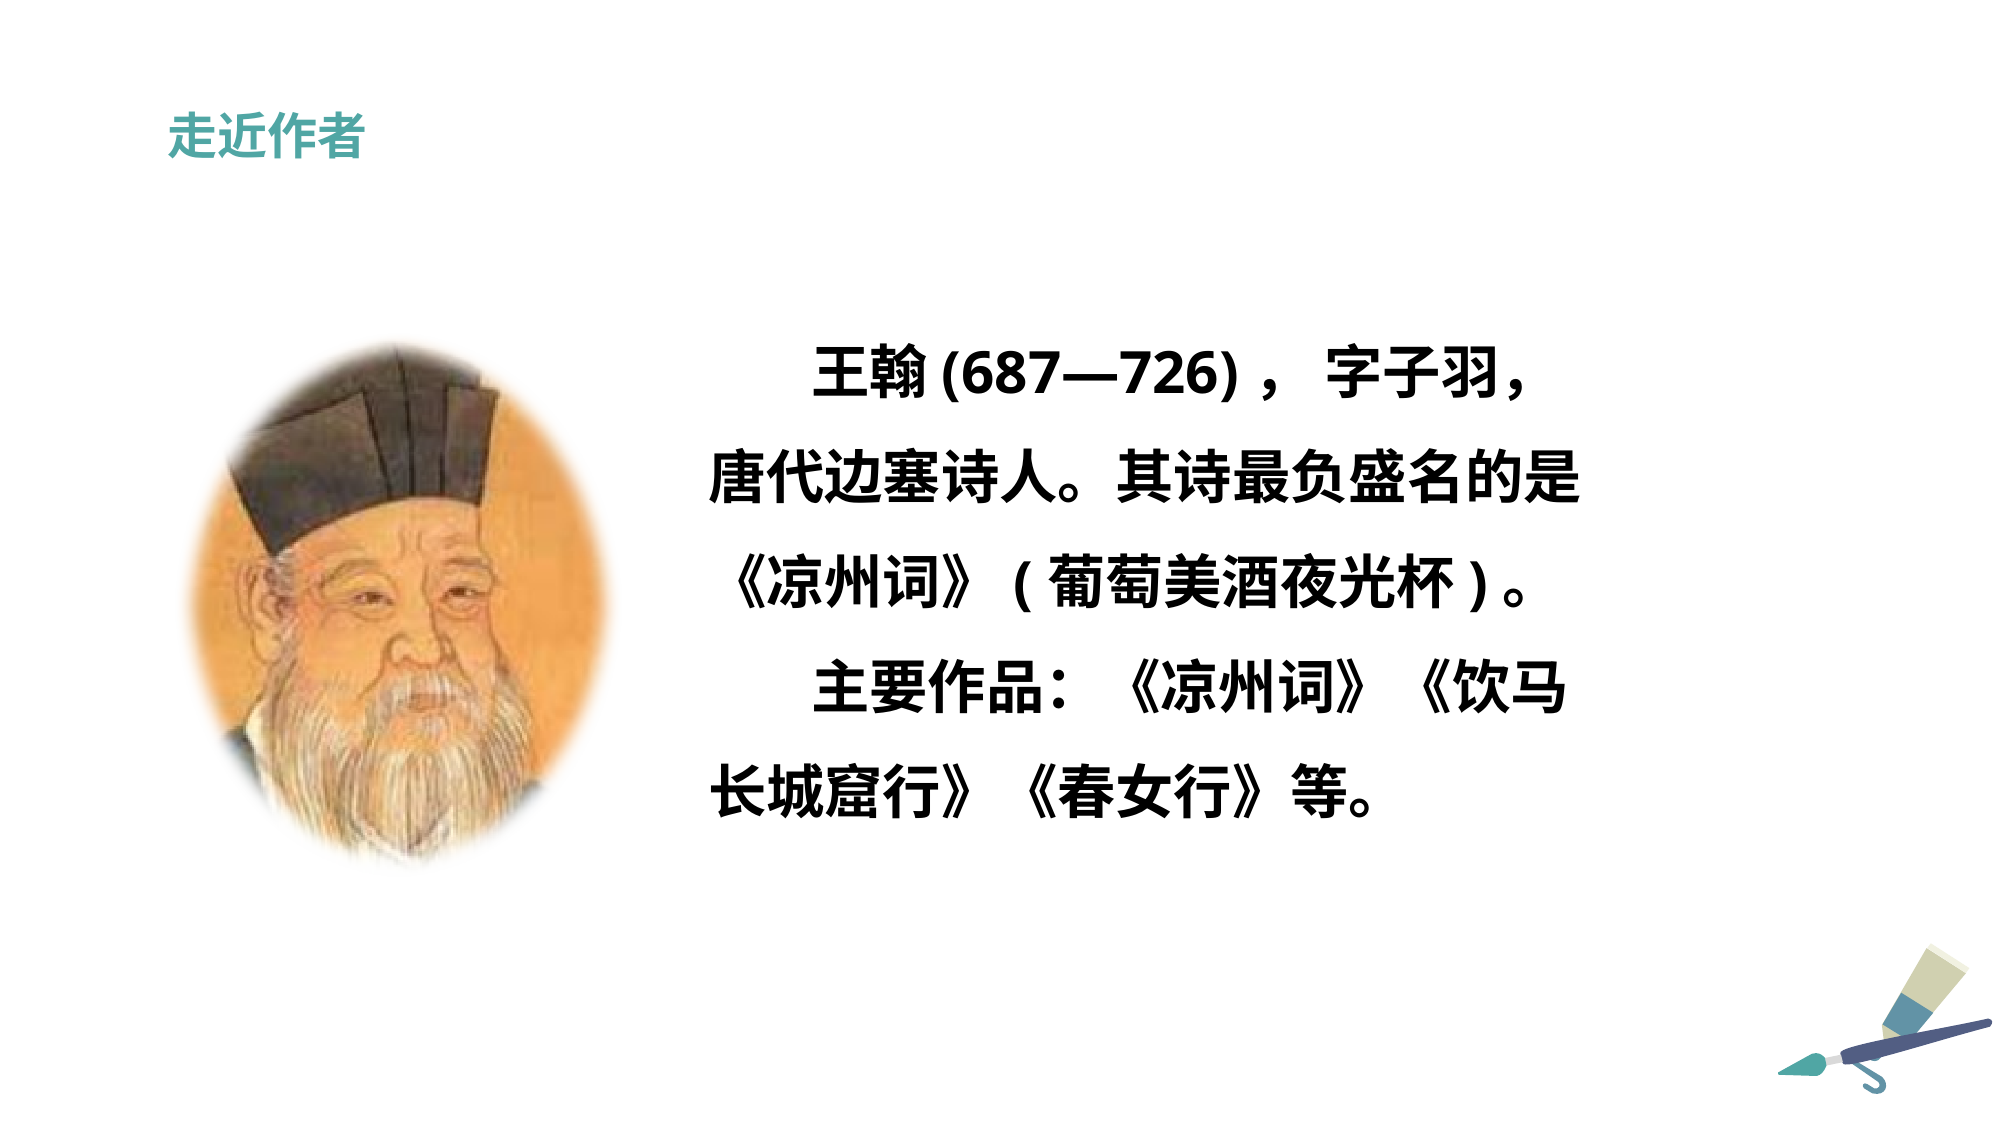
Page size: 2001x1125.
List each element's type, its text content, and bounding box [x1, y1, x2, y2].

picture [174, 331, 623, 878]
text_box 王翰(687—726)， 字子羽，唐代边塞诗人。其诗最负盛名的是《凉州词》(葡萄美酒夜光杯)。 主要作品：《凉州词》《饮马长城窟行》《春女行》等。 [693, 292, 1621, 833]
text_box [1811, 945, 1974, 1125]
text_box 走近作者 [152, 97, 383, 172]
